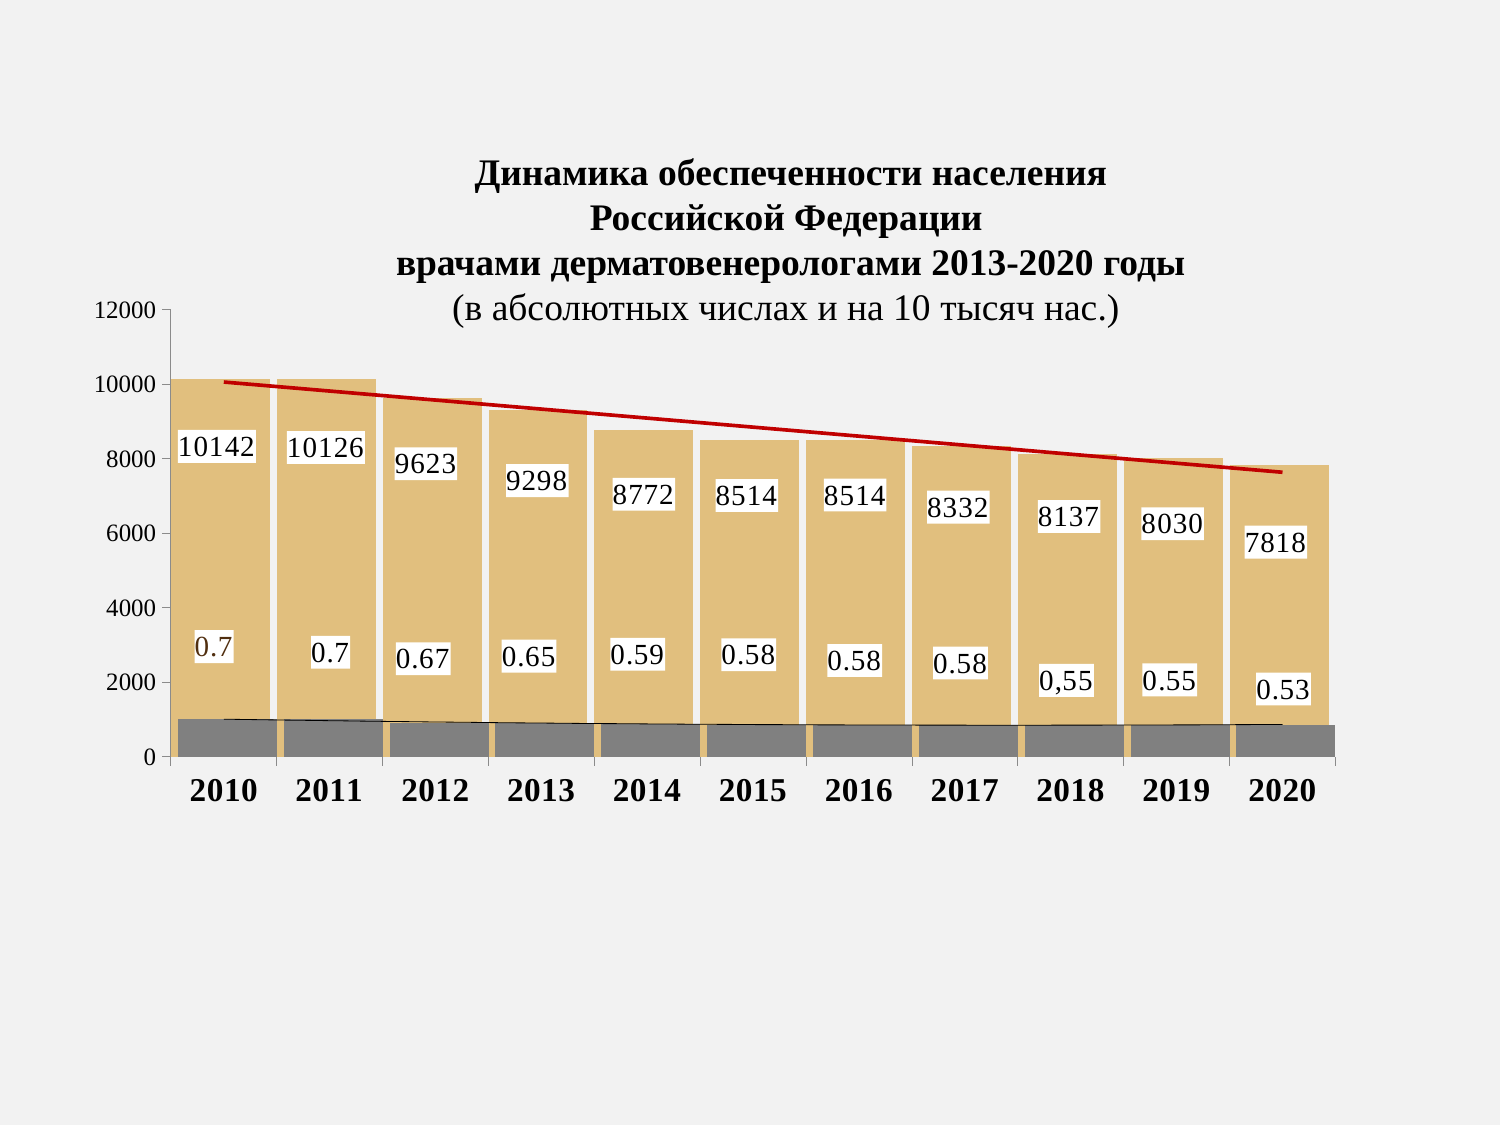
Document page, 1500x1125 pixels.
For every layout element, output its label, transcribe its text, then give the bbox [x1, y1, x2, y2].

chart [93, 292, 1336, 985]
text_box Динамика обеспеченности населения Российской Федерации врачами дерматовенерологами 2013-2020 годы (в абсолютных числах и на 10 тысяч нас.) [375, 140, 1207, 289]
